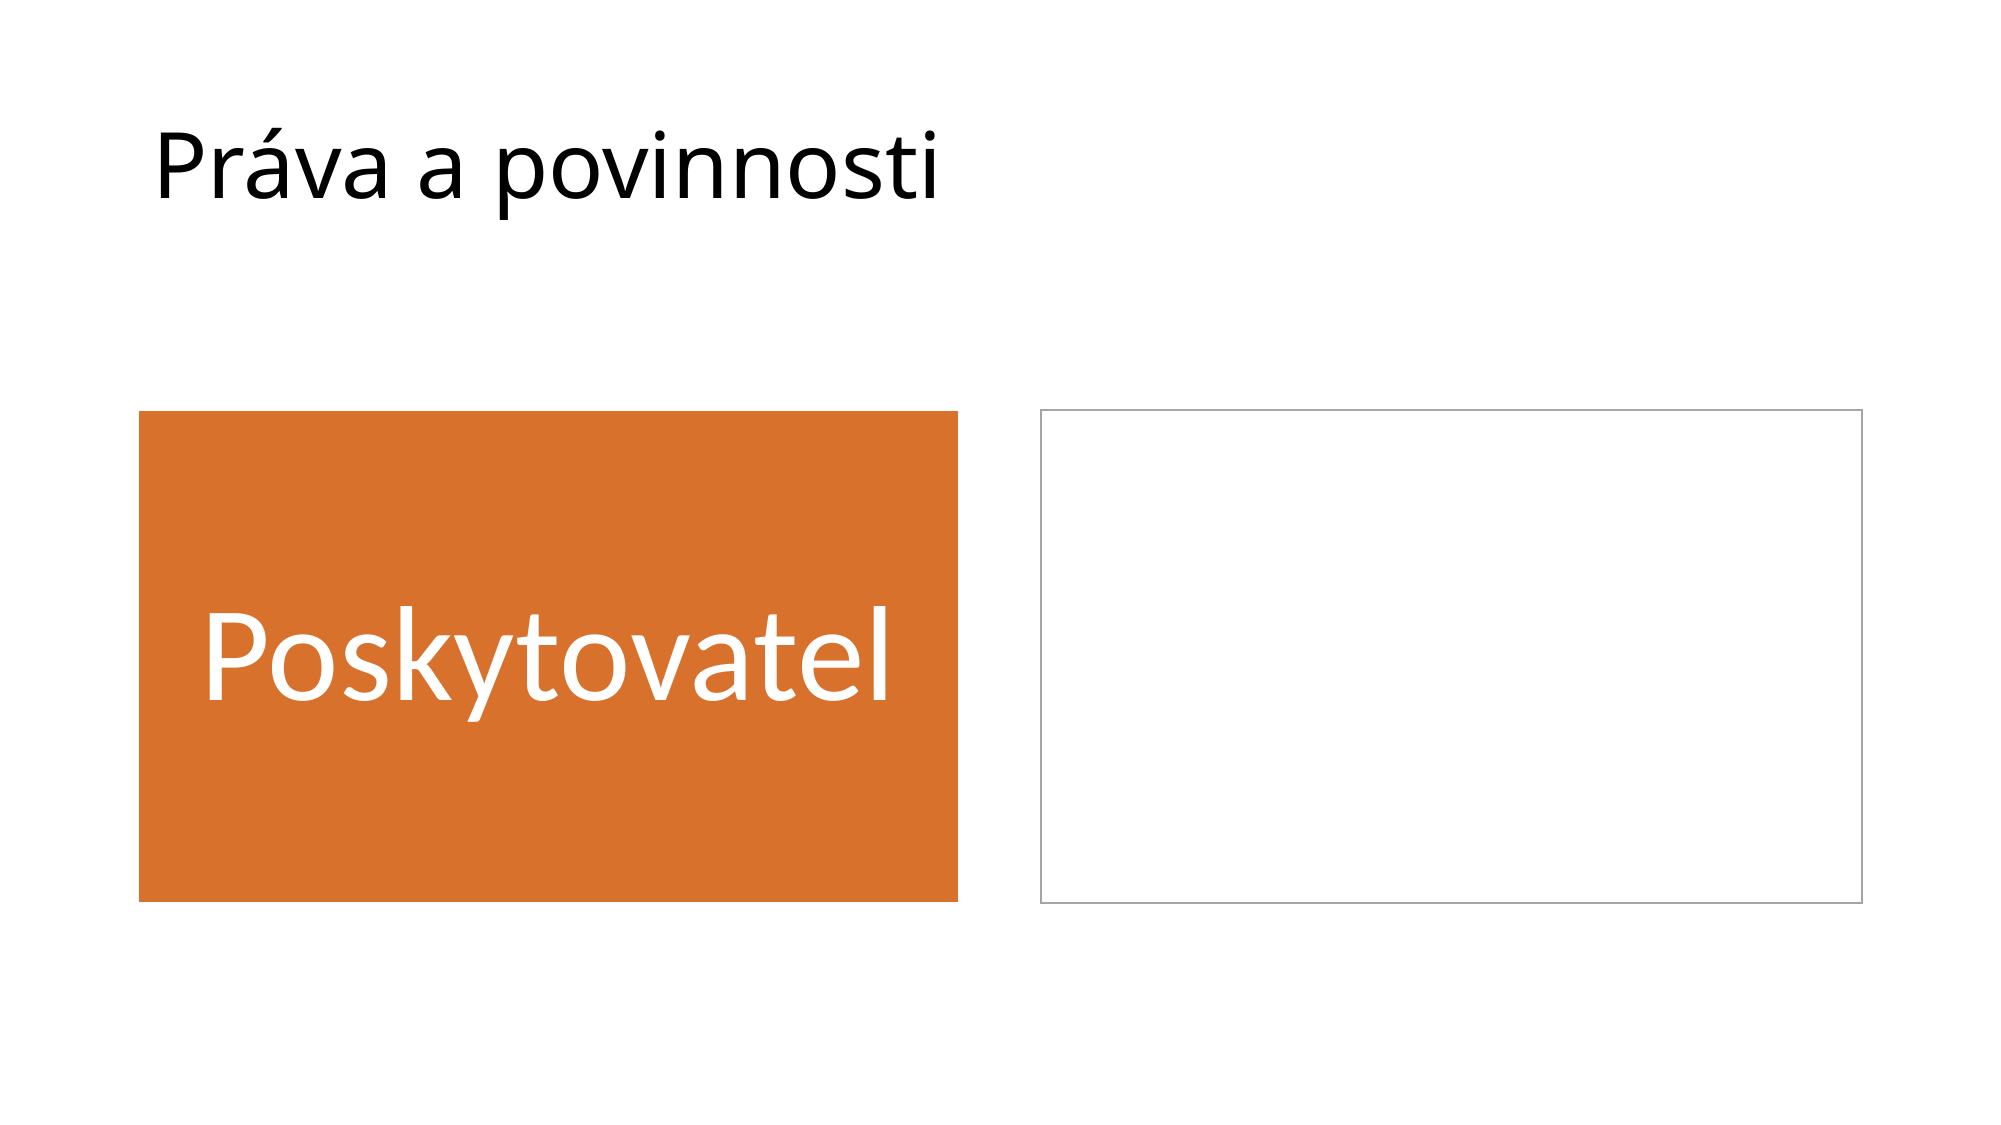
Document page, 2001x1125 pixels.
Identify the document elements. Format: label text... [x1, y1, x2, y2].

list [137, 299, 1863, 1014]
title Práva a povinnosti [137, 59, 1863, 278]
